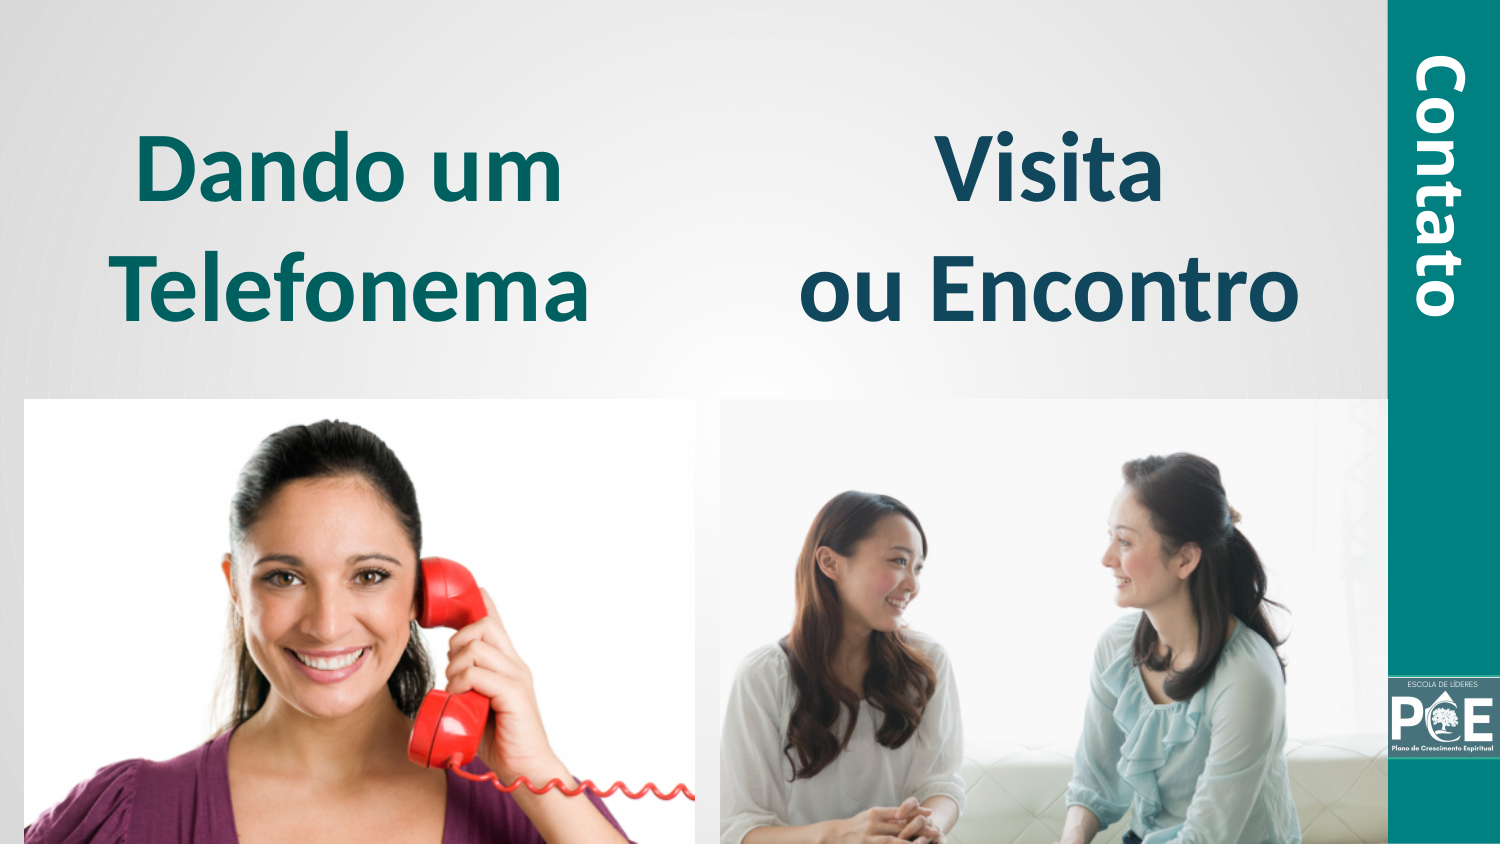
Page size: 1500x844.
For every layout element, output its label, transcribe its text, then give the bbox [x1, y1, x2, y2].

picture [719, 398, 1500, 844]
text_box Dando um Telefonema [63, 93, 637, 349]
picture [24, 398, 695, 844]
text_box Visita ou Encontro [778, 93, 1323, 349]
text_box Contato [1397, 45, 1492, 327]
